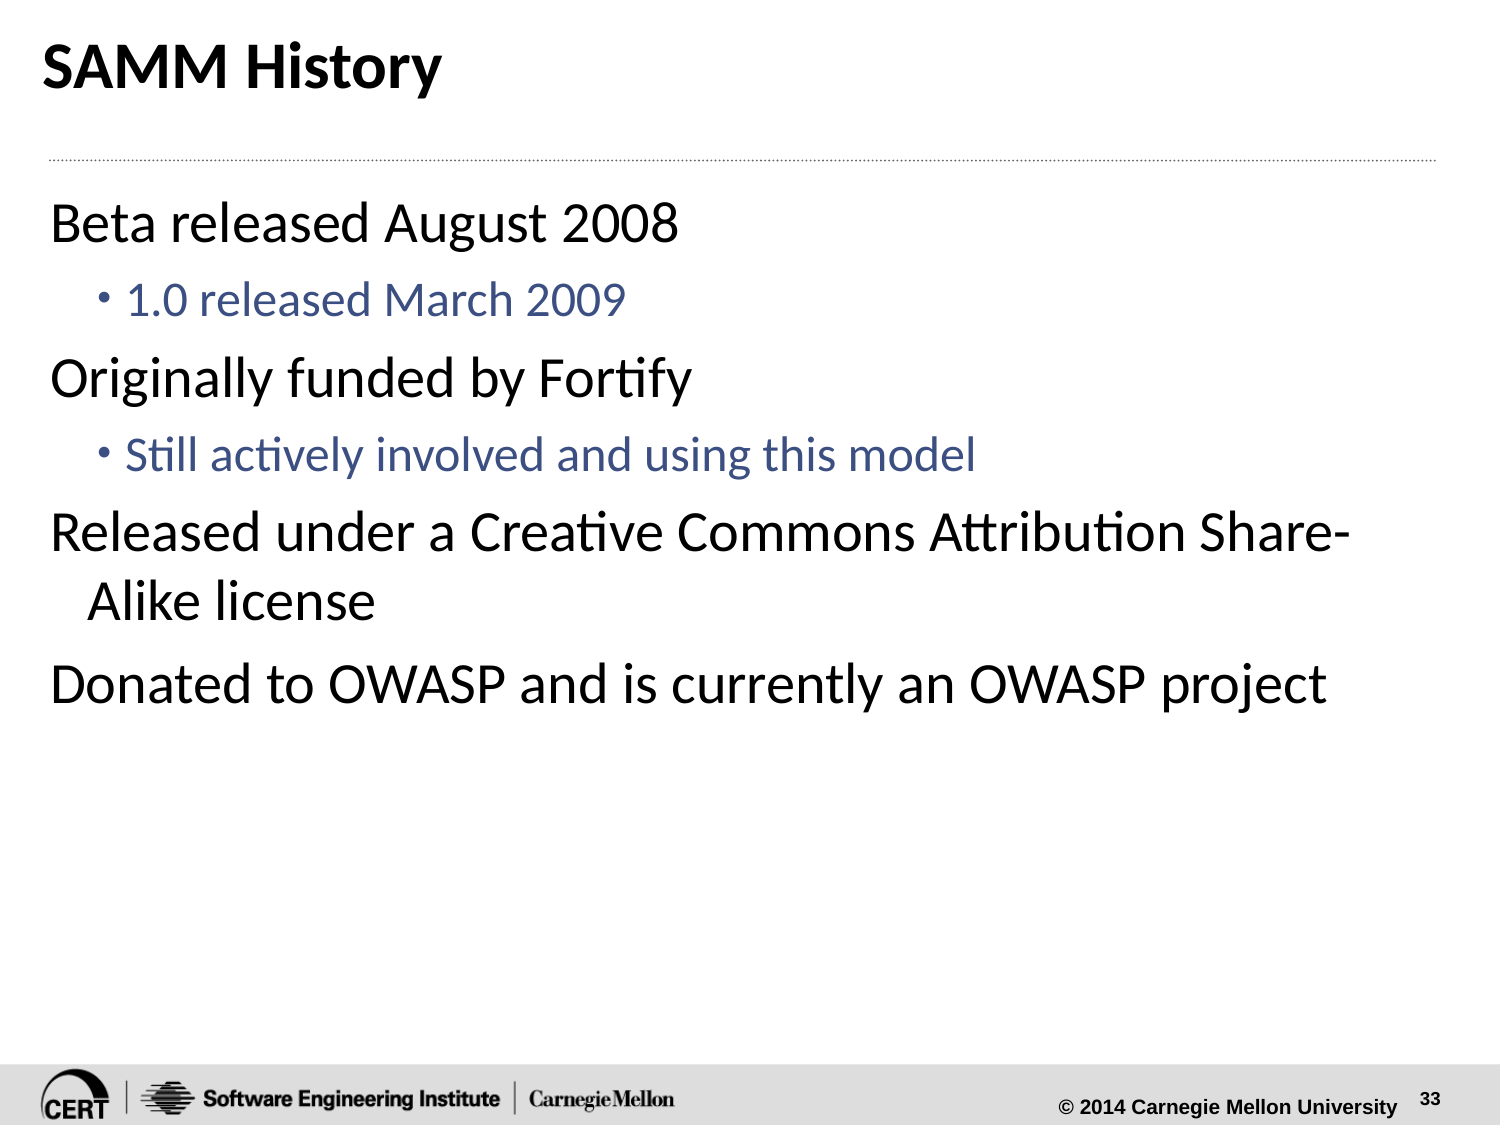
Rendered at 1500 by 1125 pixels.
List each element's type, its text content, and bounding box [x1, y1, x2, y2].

title SAMM History [42, 37, 1434, 155]
list Beta released August 2008 1.0 released March 2009 Originally funded by Fortify Still actively involved and using this model Released under a Creative Commons Attribution Share-Alike license Donated to OWASP and is currently an OWASP project [49, 187, 1438, 1001]
picture [24, 1065, 688, 1125]
